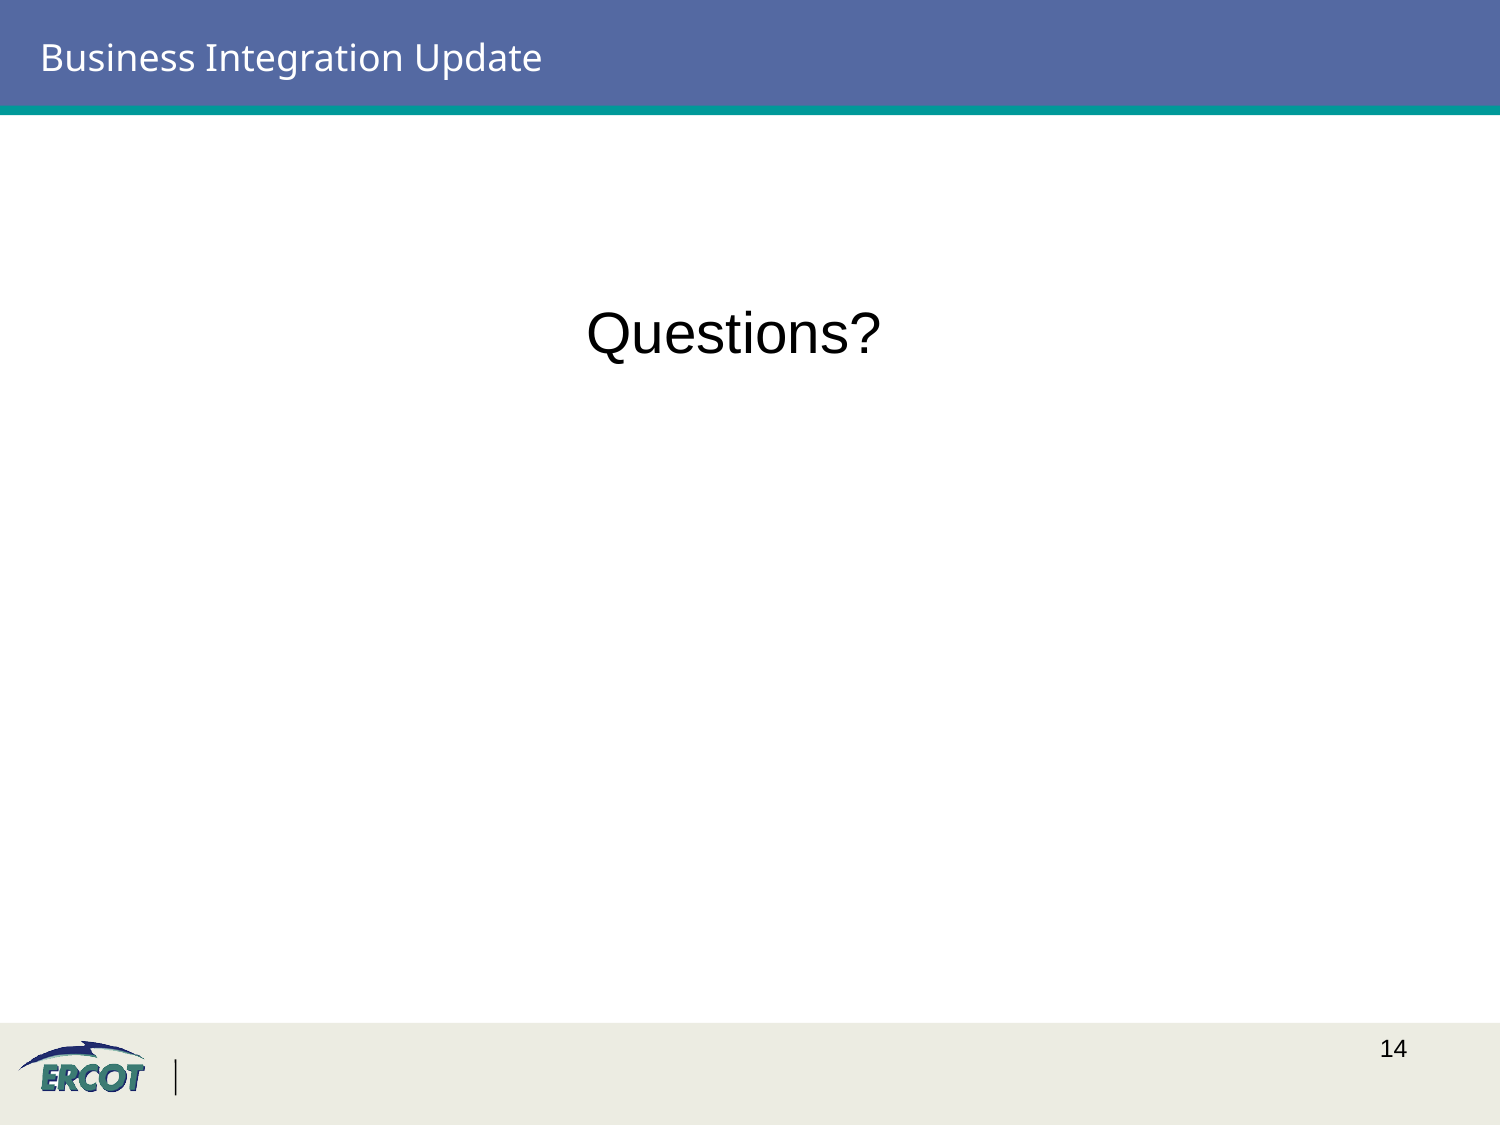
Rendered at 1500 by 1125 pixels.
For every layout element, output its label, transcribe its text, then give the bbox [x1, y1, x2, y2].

list Questions? [149, 287, 1263, 538]
title Business Integration Update [24, 0, 1013, 113]
picture [10, 1031, 151, 1111]
